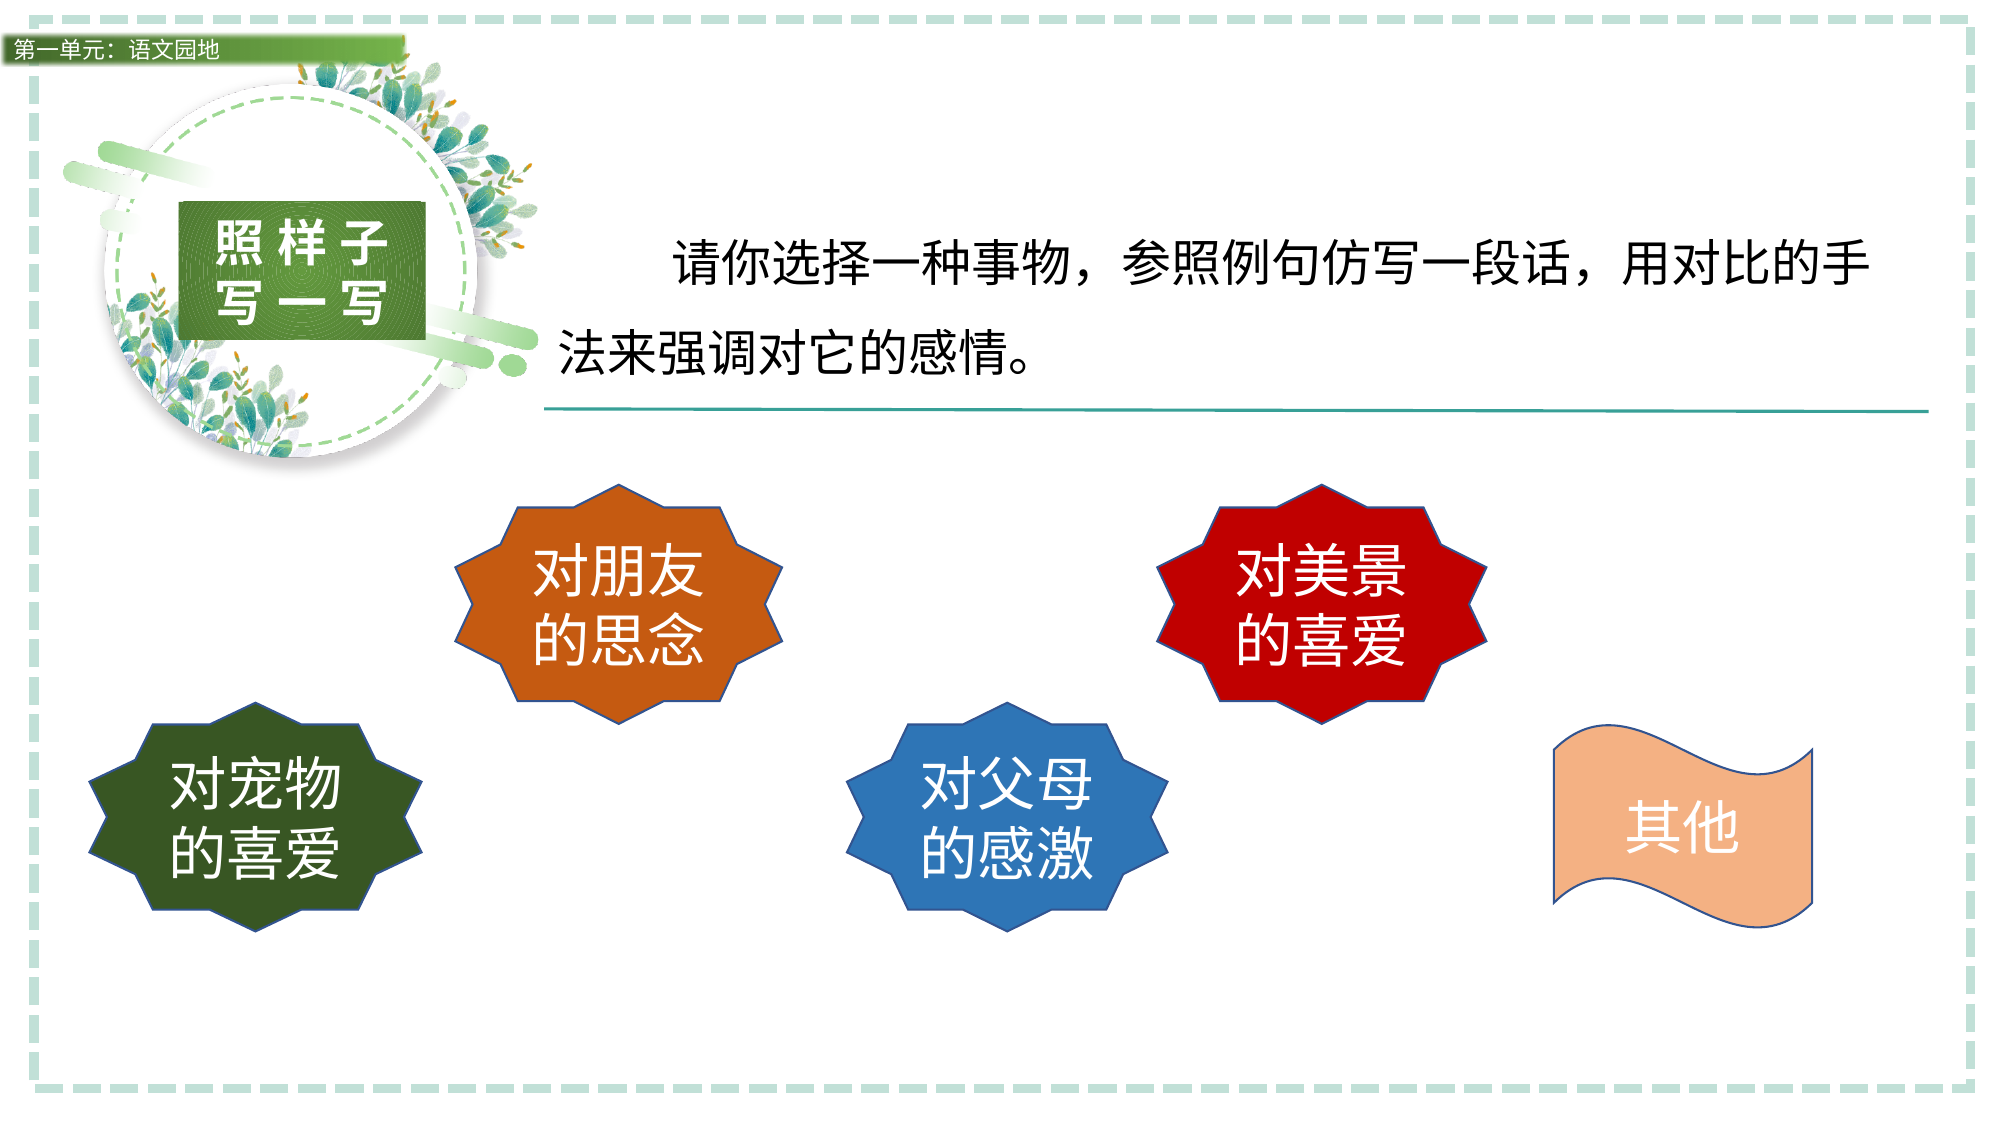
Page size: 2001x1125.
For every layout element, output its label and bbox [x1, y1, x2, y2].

picture [4, 0, 600, 542]
text_box [544, 408, 1929, 412]
text_box [0, 0, 2000, 1117]
